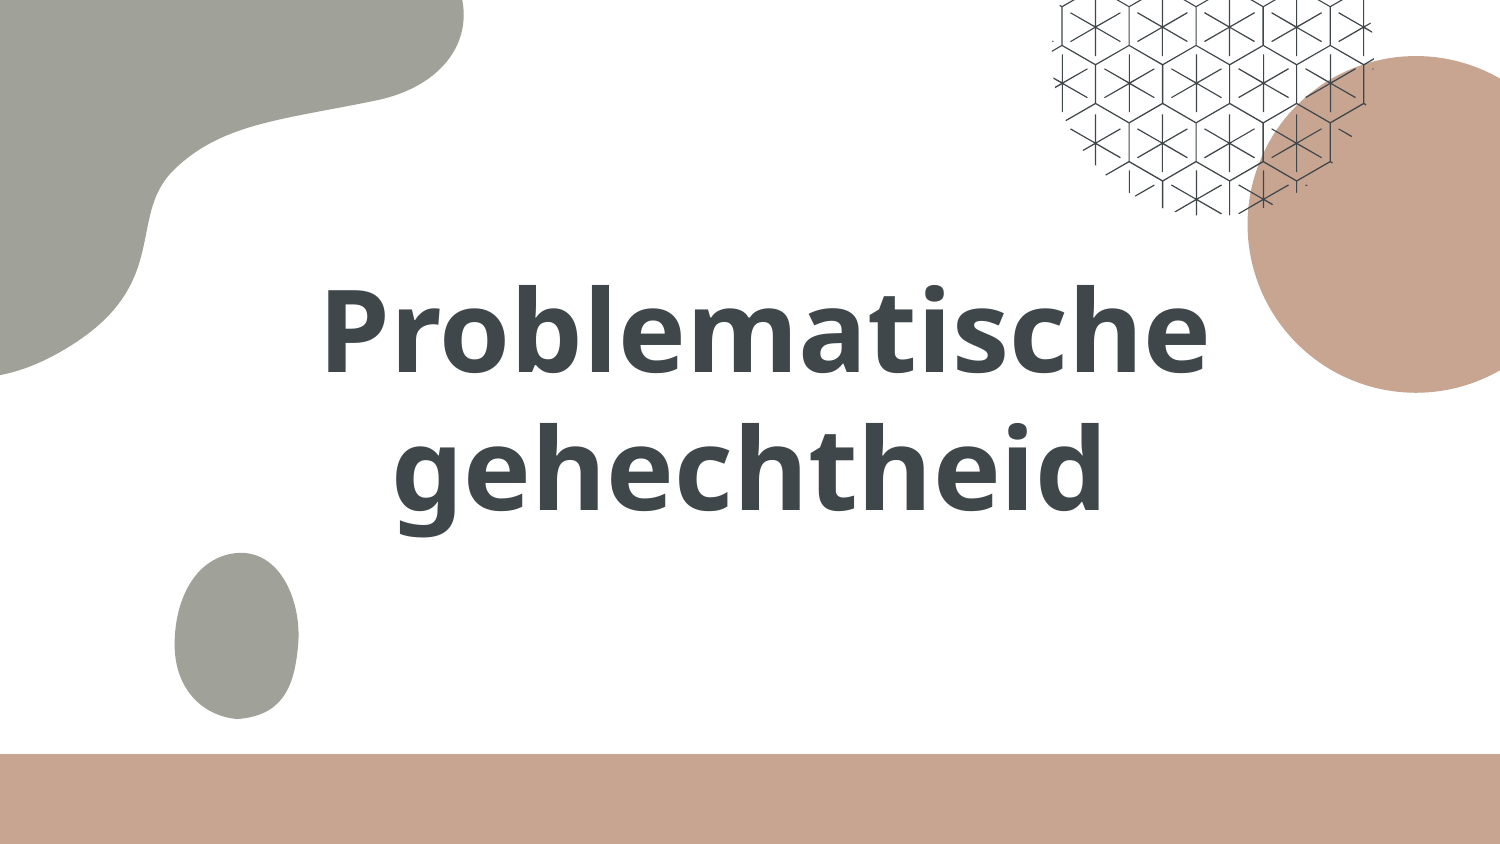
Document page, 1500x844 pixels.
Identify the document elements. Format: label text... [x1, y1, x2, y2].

title Problematische gehechtheid [210, 211, 1290, 549]
